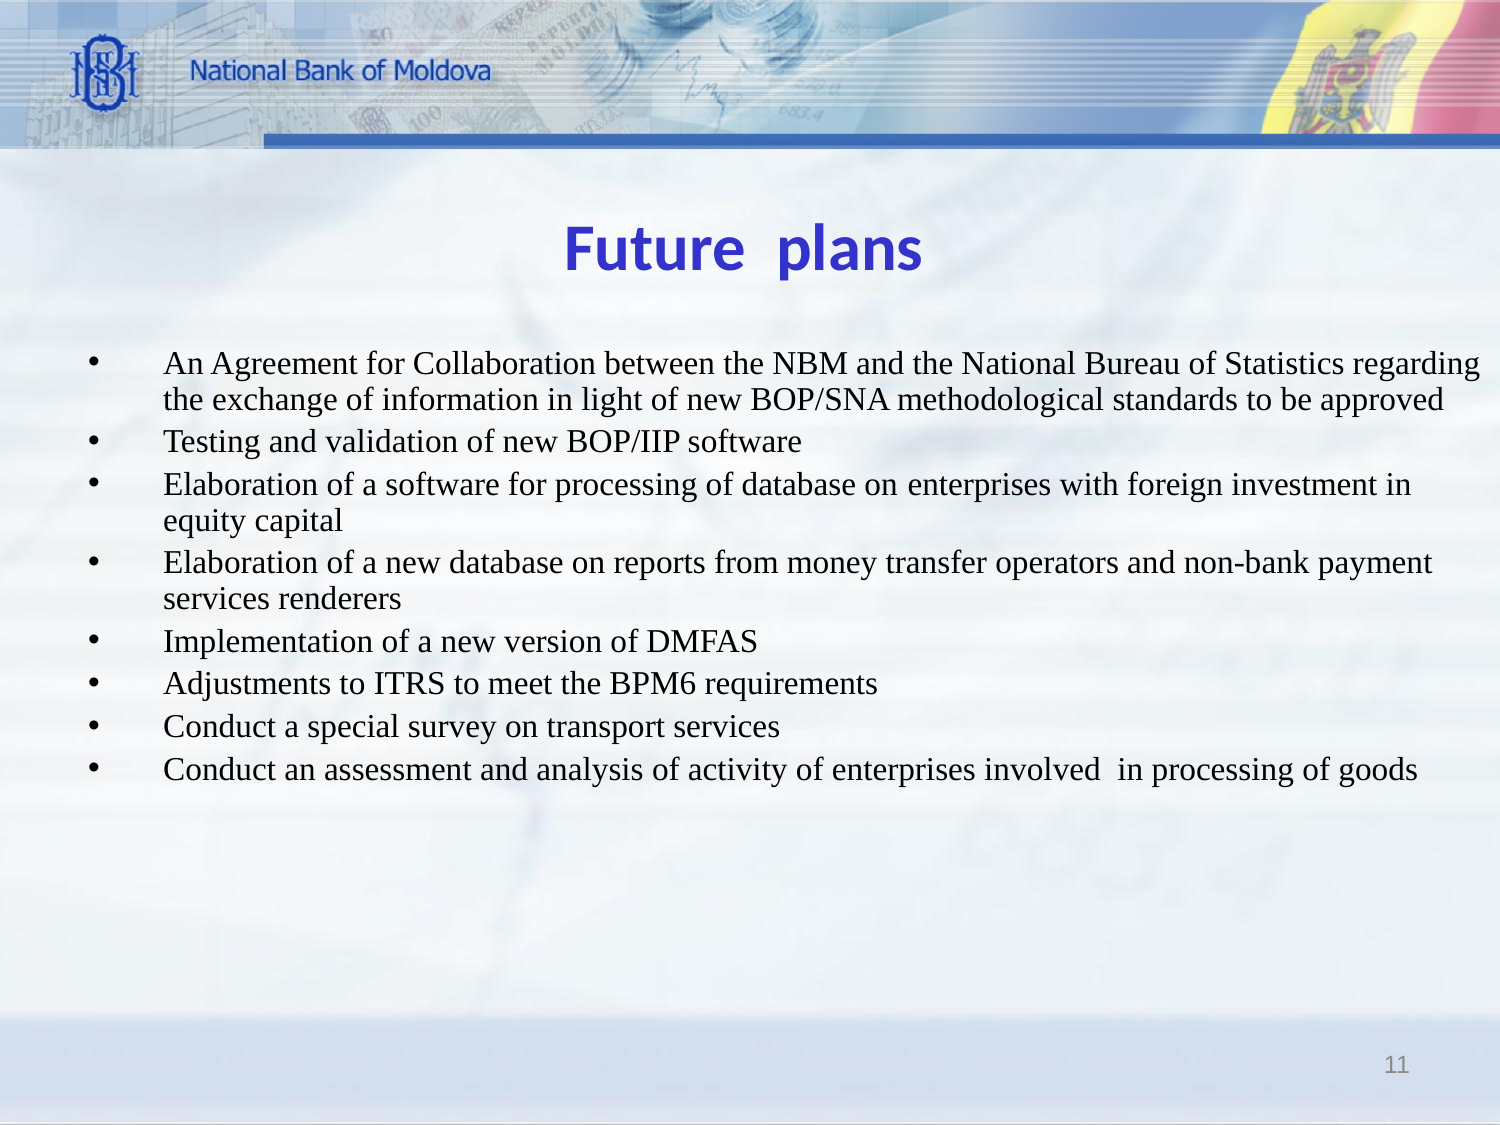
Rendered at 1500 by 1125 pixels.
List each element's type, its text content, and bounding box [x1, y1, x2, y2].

text_box An Agreement for Collaboration between the NBM and the National Bureau of Statistics regarding the exchange of information in light of new BOP/SNA methodological standards to be approved Testing and validation of new BOP/IIP software Elaboration of a software for processing of database on enterprises with foreign investment in equity capital Elaboration of a new database on reports from money transfer operators and non-bank payment services renderers Implementation of a new version of DMFAS Adjustments to ITRS to meet the BPM6 requirements Conduct a special survey on transport services Conduct an assessment and analysis of activity of enterprises involved in processing of goods [29, 337, 1500, 1012]
title Future plans [76, 184, 1427, 303]
picture [0, 0, 1500, 1125]
slide_number 11 [1074, 1024, 1425, 1103]
